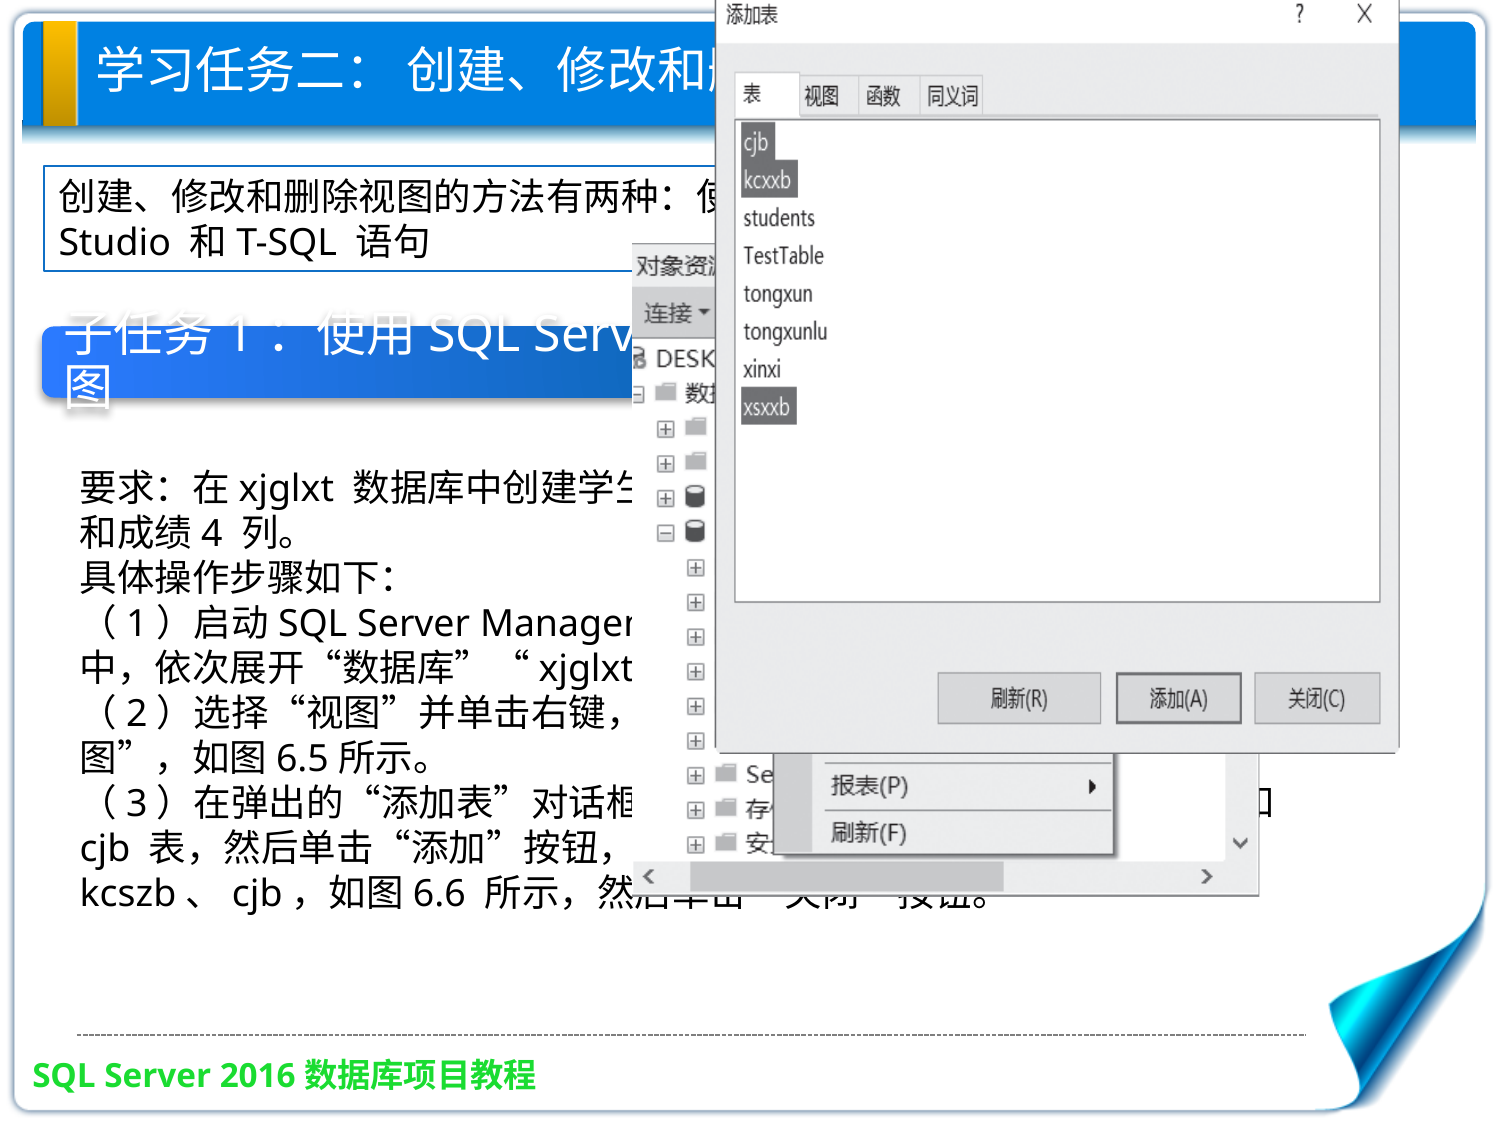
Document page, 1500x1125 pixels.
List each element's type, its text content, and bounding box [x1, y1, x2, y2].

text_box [41, 293, 625, 438]
picture [0, 0, 1500, 1125]
text_box 要求：在xjglxt 数据库中创建学生成绩视图：包括姓名、学号、课程名称和成绩4 列。 具体操作步骤如下： （1）启动SQL Server Management Studio，在“对象资源管理器”中，依次展开“数据库”“xjglxt”和“视图”节点。 （2）选择“视图”并单击右键，在弹出的快捷菜单中，选择“新建视图”，如图6.5所示。 （3）在弹出的“添加表”对话框中，首先选中xsxxb 表、kcxxb 表和cjb 表，然后单击“添加”按钮，添加创建视图所需要的基本表xsxxb、kcszb、cjb，如图6.6 所示，然后单击“关闭”按钮。 [64, 456, 1306, 921]
title 学习任务二： 创建、修改和删除视图 [80, 30, 708, 124]
text_box 创建、修改和删除视图的方法有两种：使用SQL Server Management Studio 和T-SQL 语句 [43, 165, 708, 272]
